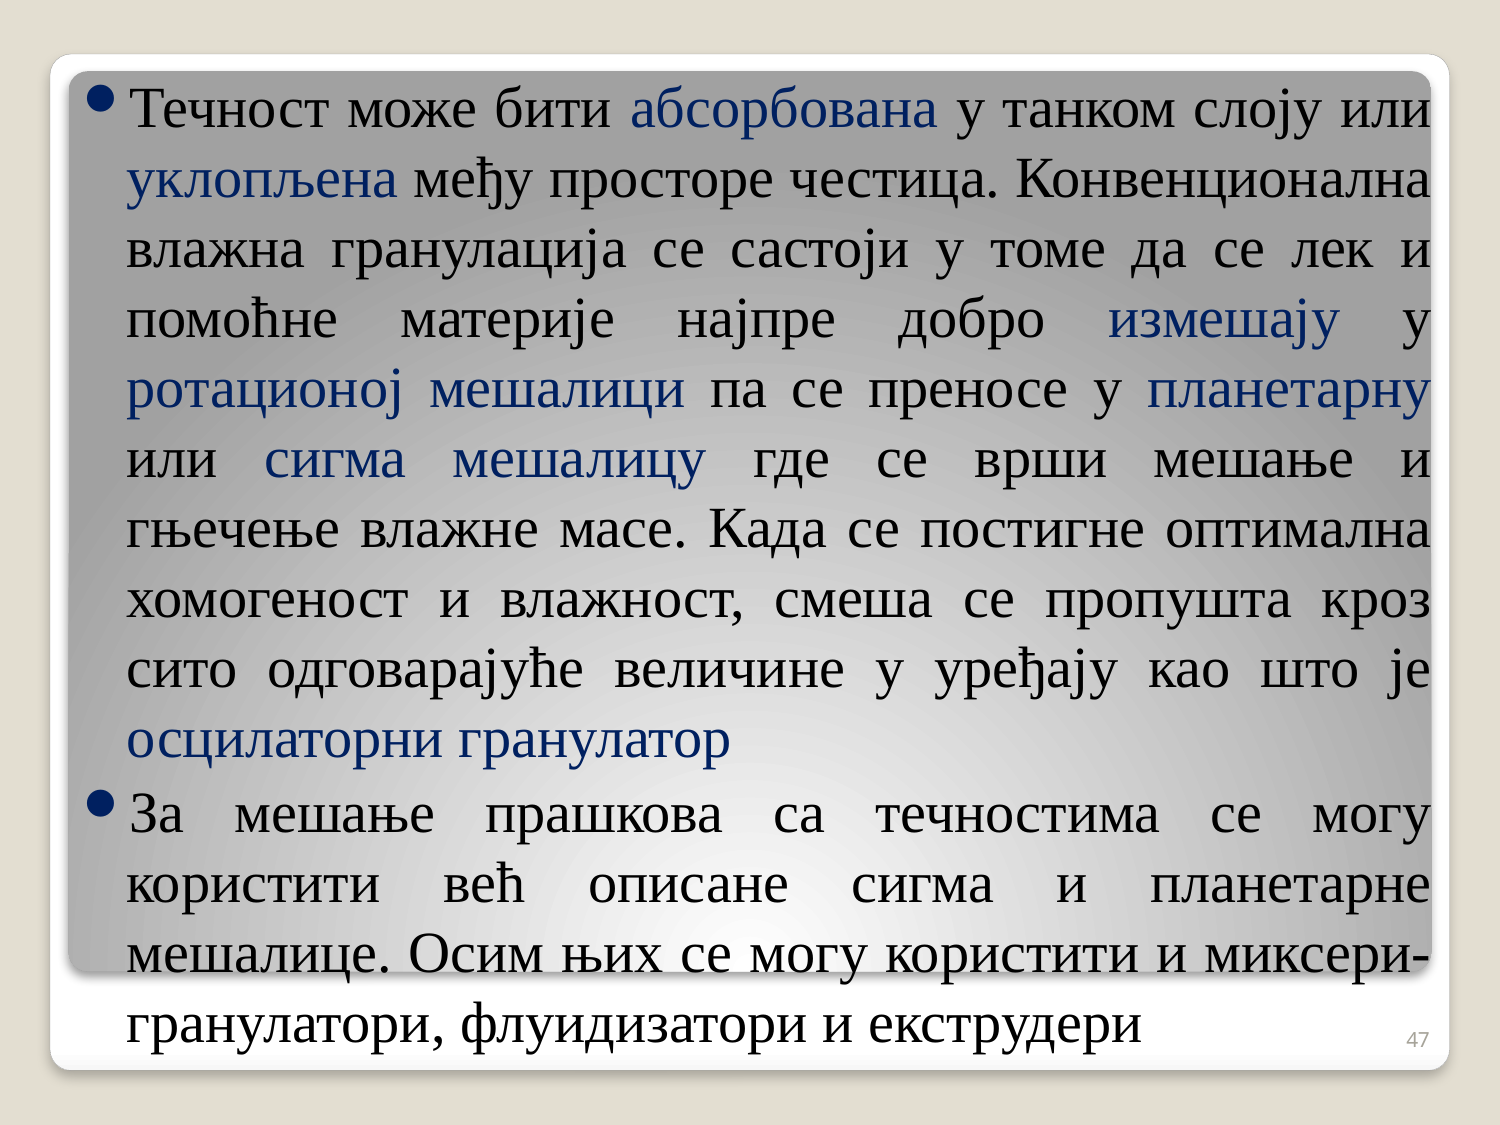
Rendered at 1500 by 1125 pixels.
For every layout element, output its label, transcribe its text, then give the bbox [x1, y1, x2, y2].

slide_number 47 [1369, 1002, 1445, 1063]
list Течност може бити абсорбована у танком слоју или уклопљена међу просторе честица. Конвенционална влажна гранулација се састоји у томе да се лек и помоћне материје најпре добро измешају у ротационој мешалици па се преносе у планетарну или сигма мешалицу где се врши мешање и гњечење влажне масе. Када се постигне оптимална хомогеност и влажност, смеша се пропушта кроз сито одговарајуће величине у уређају као што је осцилаторни гранулатор За мешање прашкова са течностима се могу користити већ описане сигма и планетарне мешалице. Осим њих се могу користити и миксери-гранулатори, флуидизатори и екструдери [53, 54, 1447, 1059]
